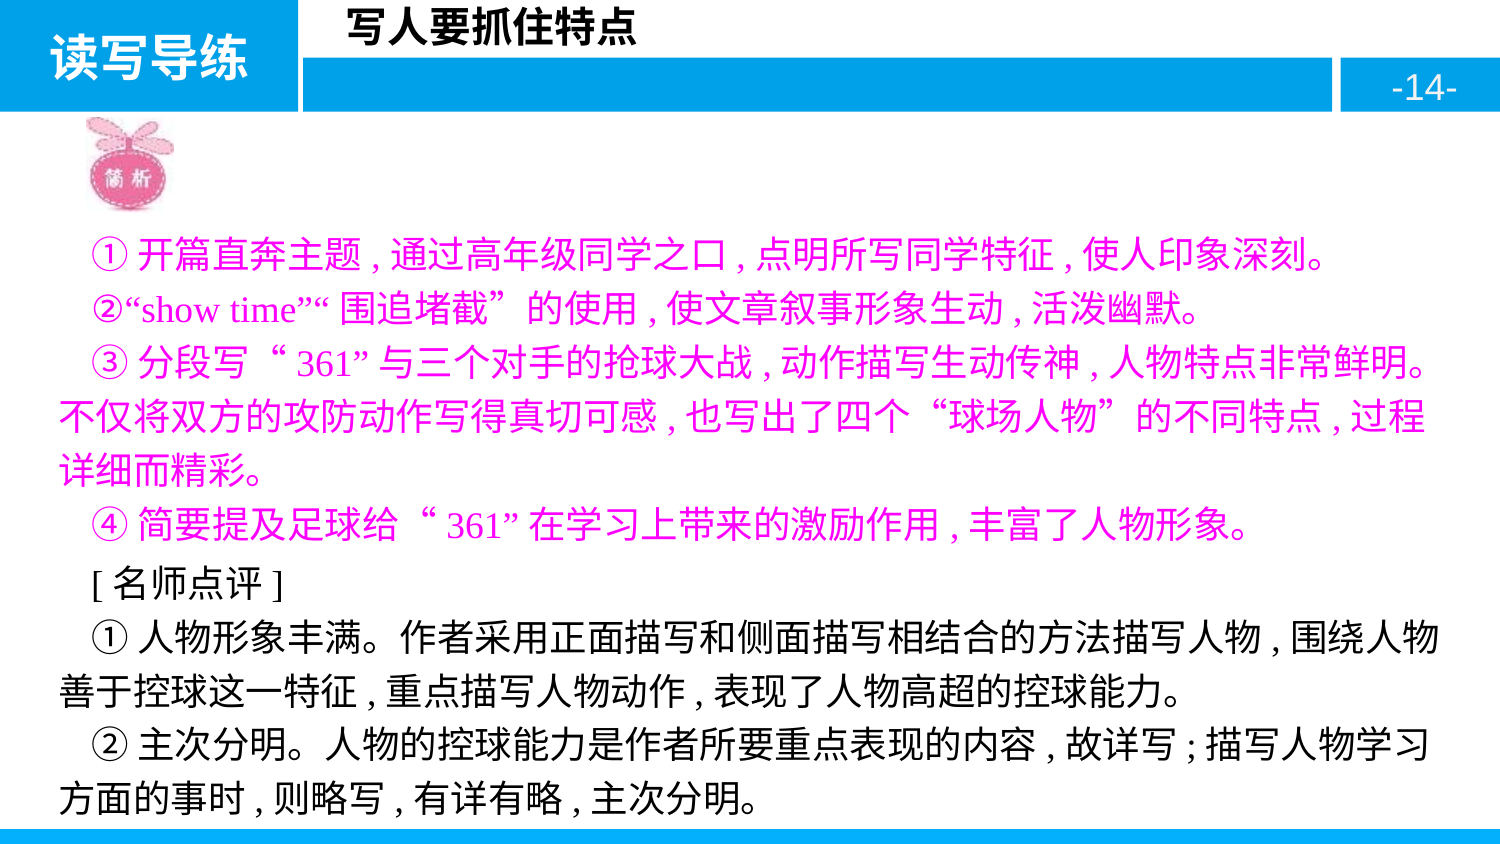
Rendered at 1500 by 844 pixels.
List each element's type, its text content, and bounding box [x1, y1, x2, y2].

text_box [名师点评] ①人物形象丰满。作者采用正面描写和侧面描写相结合的方法描写人物,围绕人物善于控球这一特征,重点描写人物动作,表现了人物高超的控球能力。 ②主次分明。人物的控球能力是作者所要重点表现的内容,故详写;描写人物学习方面的事时,则略写,有详有略,主次分明。 [46, 545, 1454, 827]
picture [86, 117, 174, 213]
text_box ①开篇直奔主题,通过高年级同学之口,点明所写同学特征,使人印象深刻。 ②“show time”“围追堵截”的使用,使文章叙事形象生动,活泼幽默。 ③分段写“361”与三个对手的抢球大战,动作描写生动传神,人物特点非常鲜明。不仅将双方的攻防动作写得真切可感,也写出了四个“球场人物”的不同特点,过程详细而精彩。 ④简要提及足球给“361”在学习上带来的激励作用,丰富了人物形象。 [46, 216, 1454, 545]
